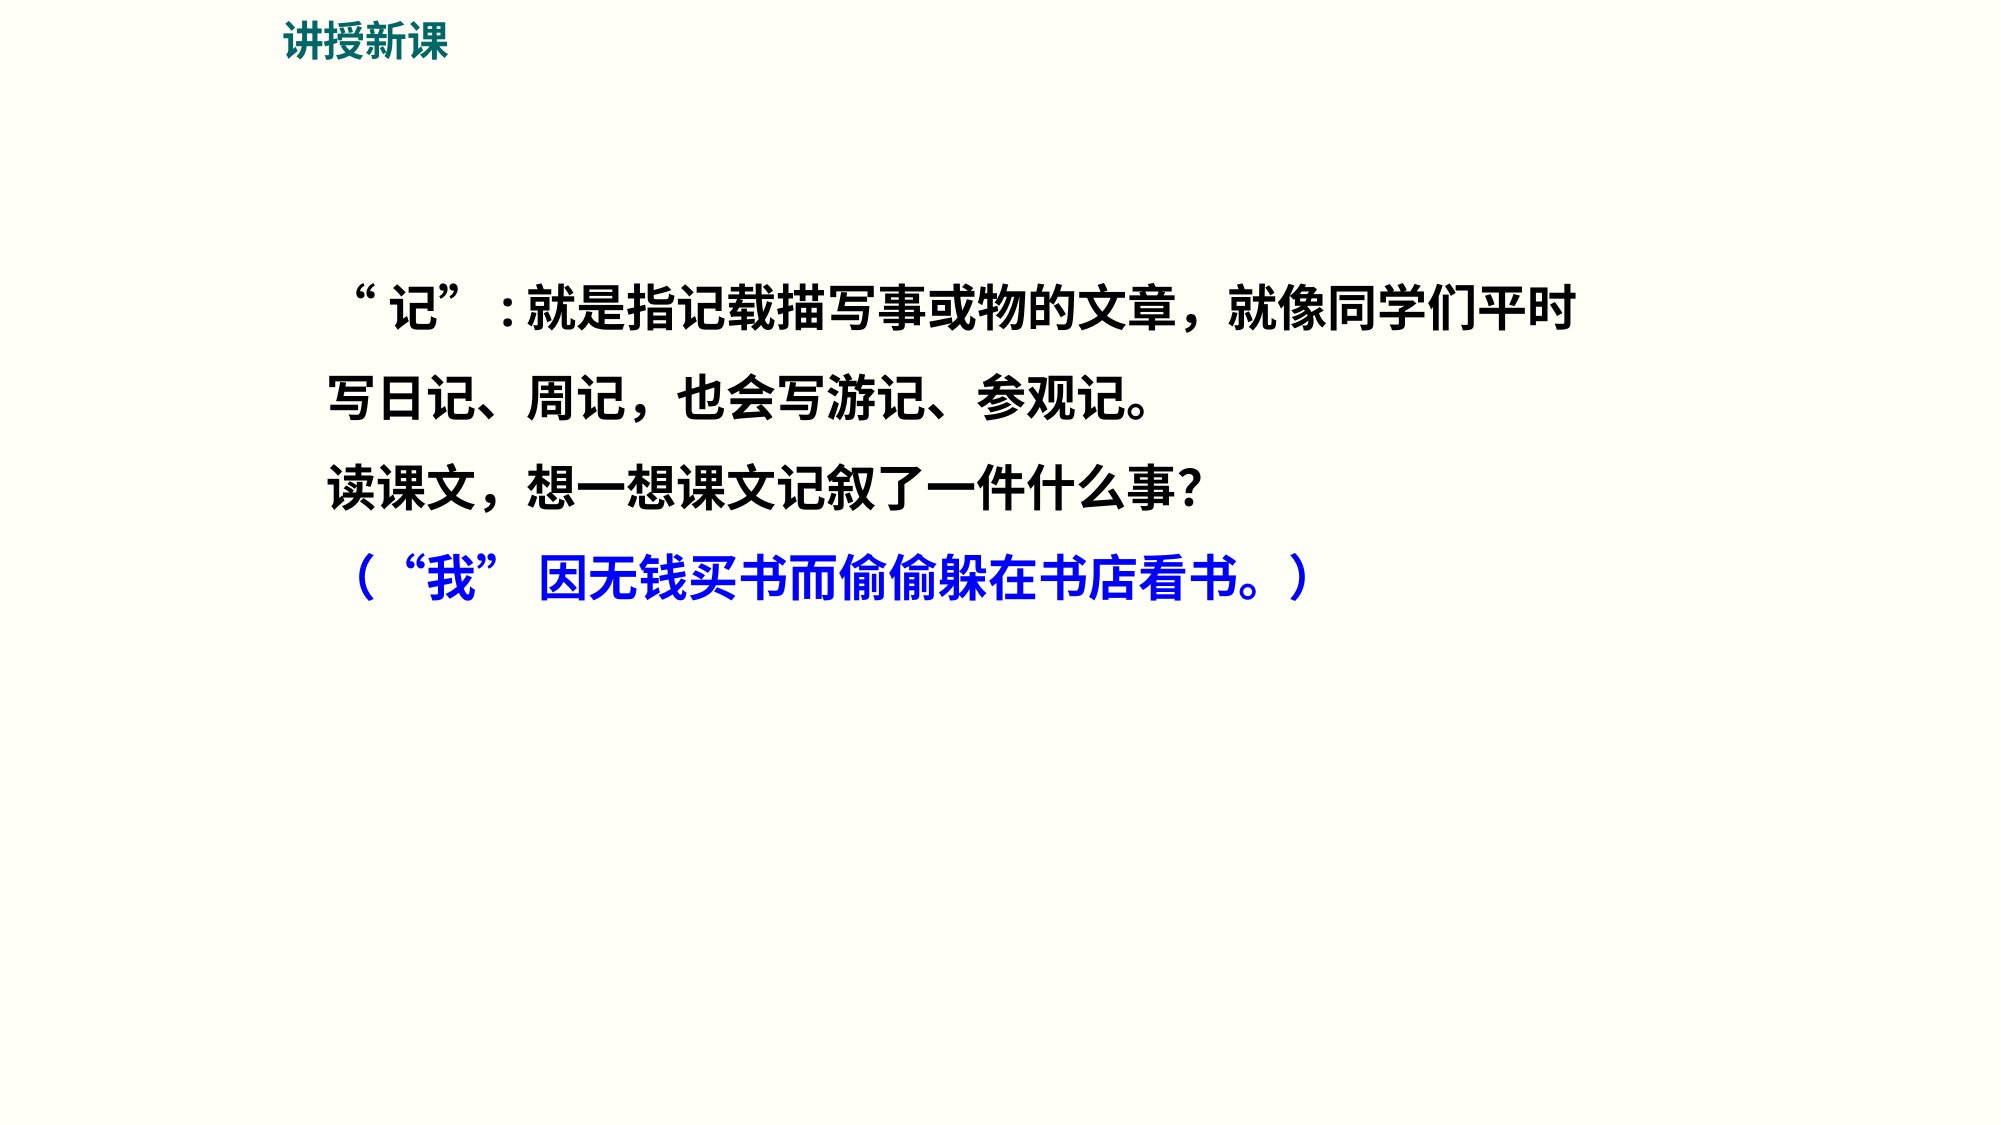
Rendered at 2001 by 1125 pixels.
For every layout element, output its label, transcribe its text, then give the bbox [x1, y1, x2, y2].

text_box “记”:就是指记载描写事或物的文章，就像同学们平时写日记、周记，也会写游记、参观记。 读课文，想一想课文记叙了一件什么事？ （“我” 因无钱买书而偷偷躲在书店看书。） [311, 238, 1620, 927]
text_box 讲授新课 [267, 7, 480, 73]
